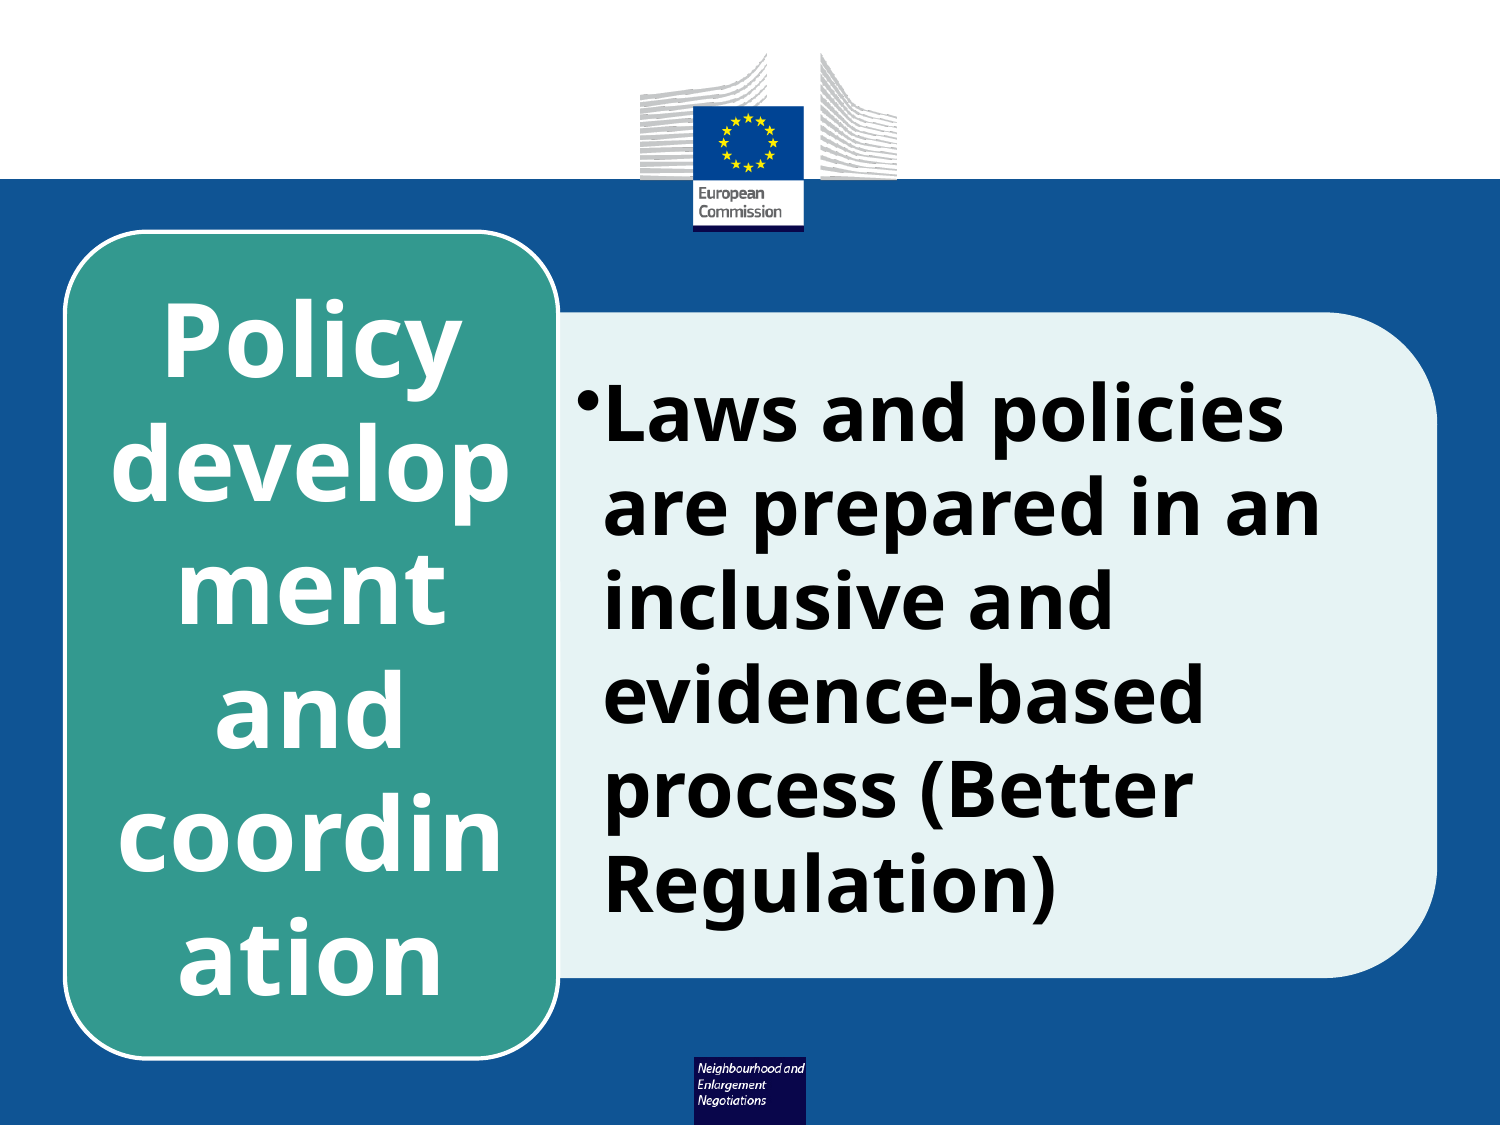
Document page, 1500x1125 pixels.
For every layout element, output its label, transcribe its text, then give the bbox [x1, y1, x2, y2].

picture [598, 174, 897, 231]
title Key Principles impacting twinning projects [27, 18, 1378, 174]
picture [694, 1059, 806, 1125]
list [64, 231, 1436, 1059]
